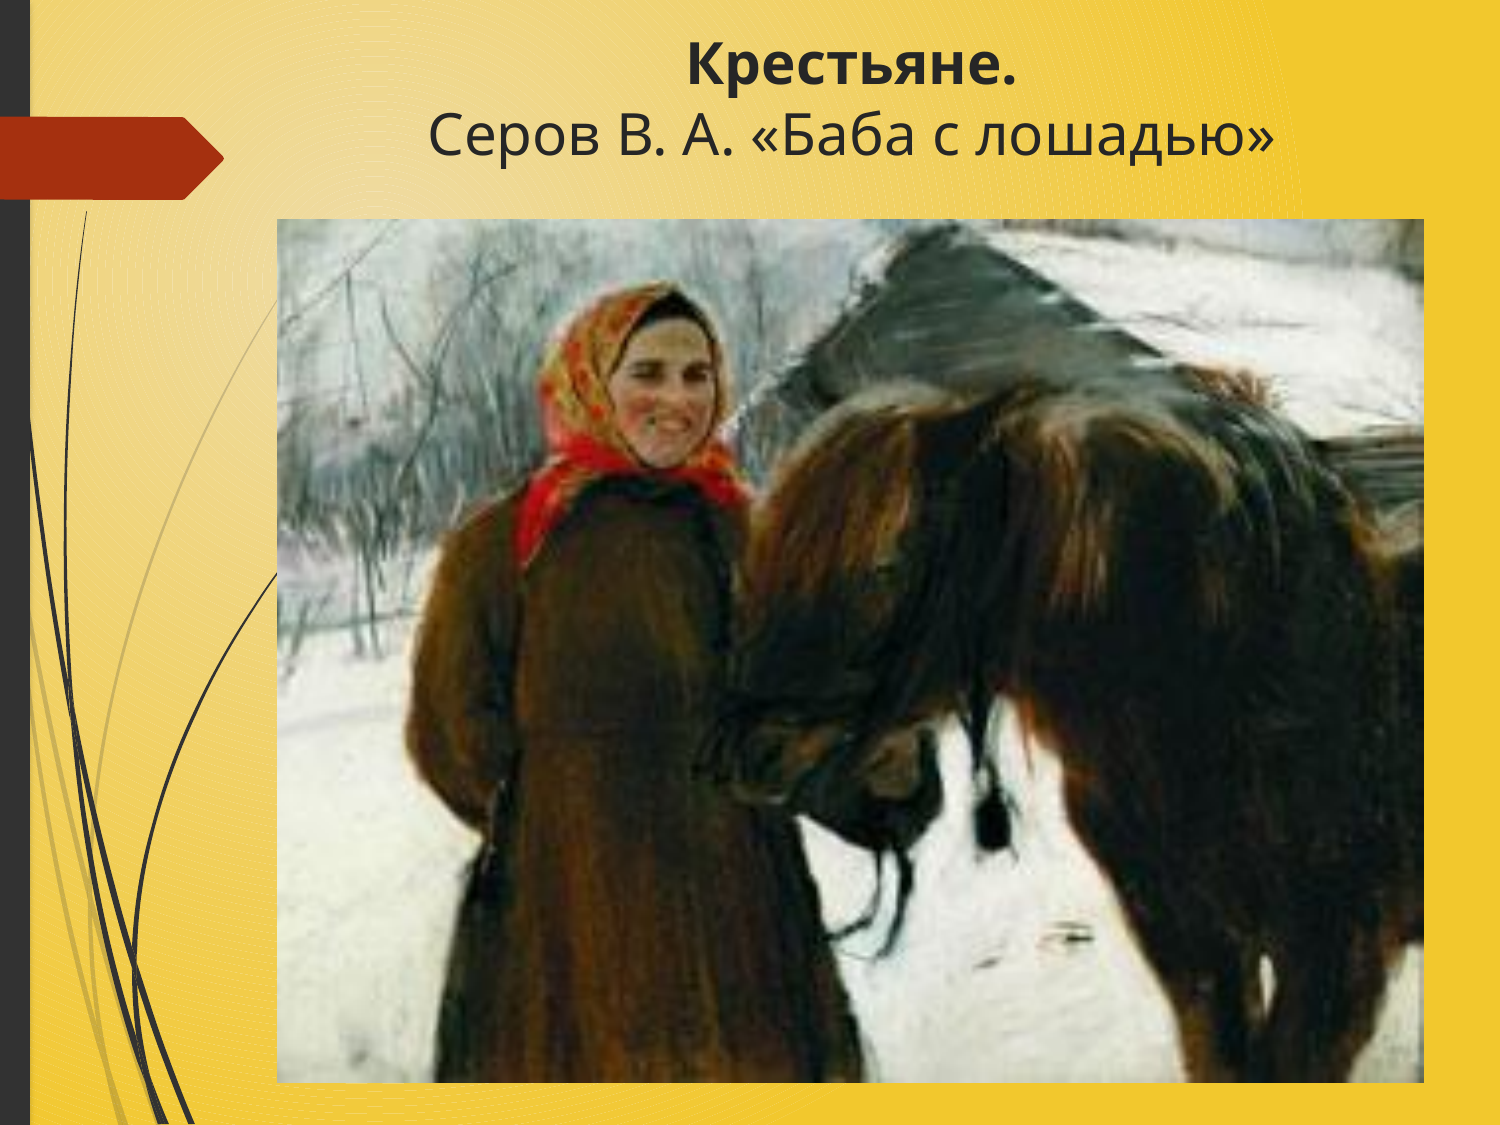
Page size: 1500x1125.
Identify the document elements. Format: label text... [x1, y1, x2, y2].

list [277, 219, 1424, 1083]
title Крестьяне. Серов В. А. «Баба с лошадью» [319, 19, 1400, 173]
